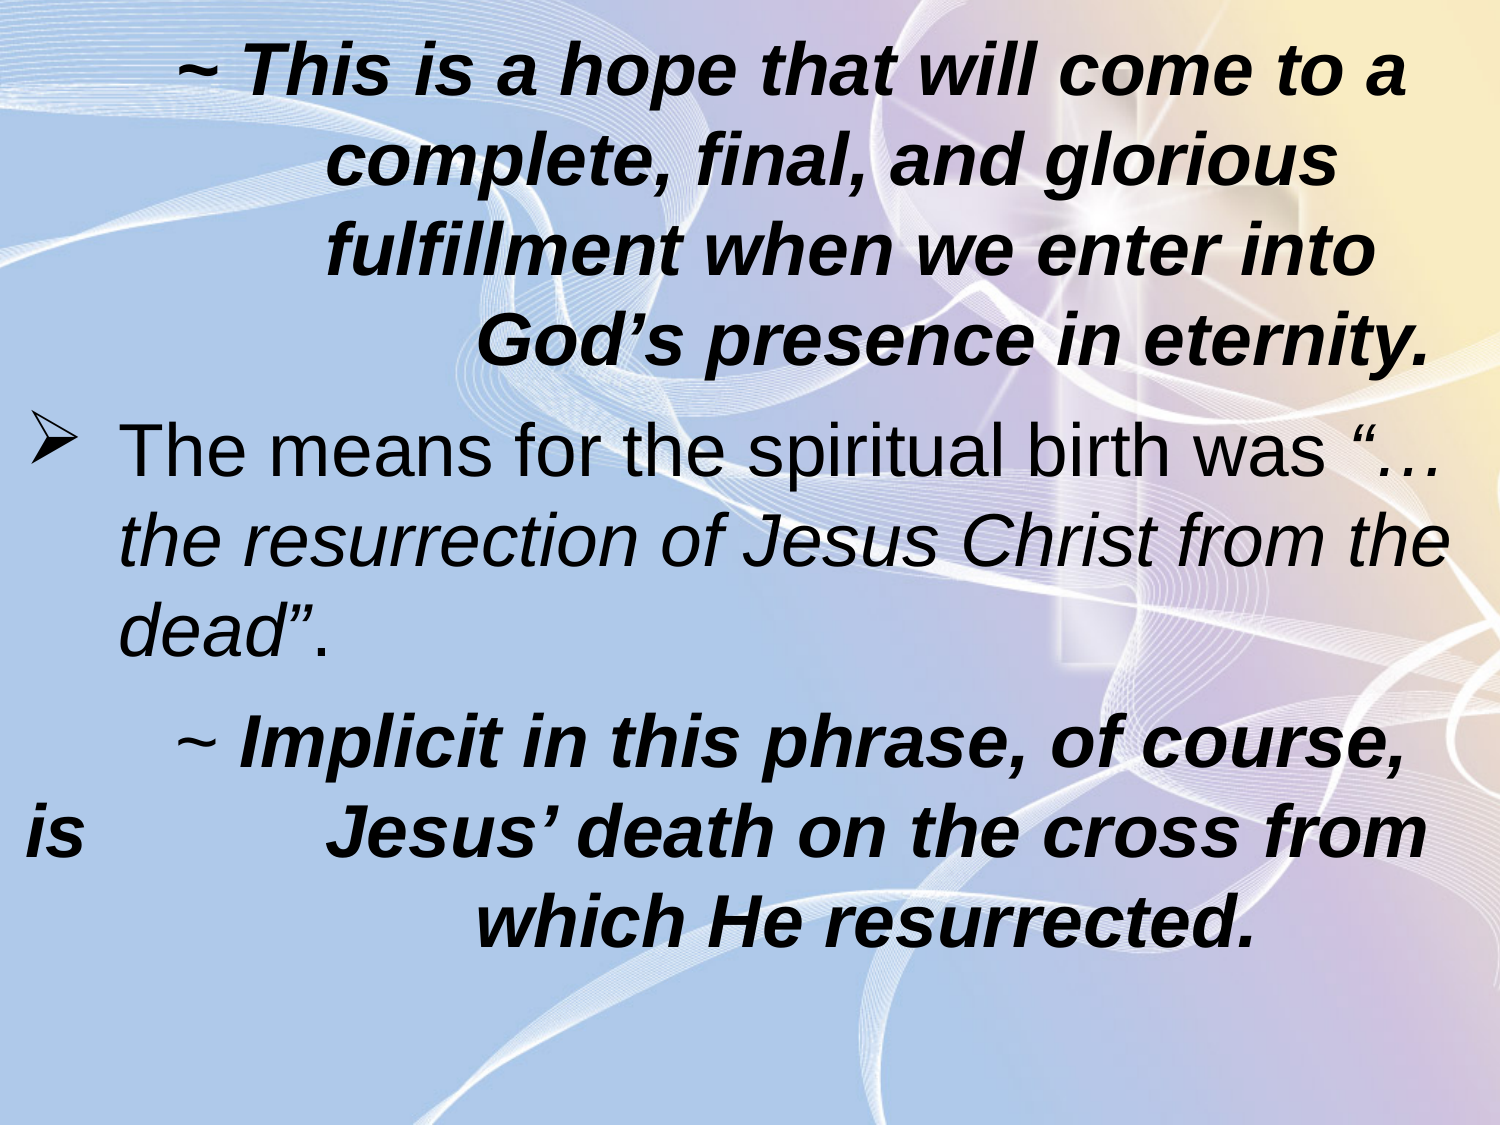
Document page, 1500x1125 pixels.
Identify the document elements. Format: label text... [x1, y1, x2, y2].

subtitle ~ This is a hope that will come to a complete, final, and glorious fulfillment when we enter into God’s presence in eternity. The means for the spiritual birth was “… the resurrection of Jesus Christ from the dead”. ~ Implicit in this phrase, of course, is Jesus’ death on the cross from which He resurrected. [10, 13, 1484, 1109]
picture [0, 0, 1500, 1125]
